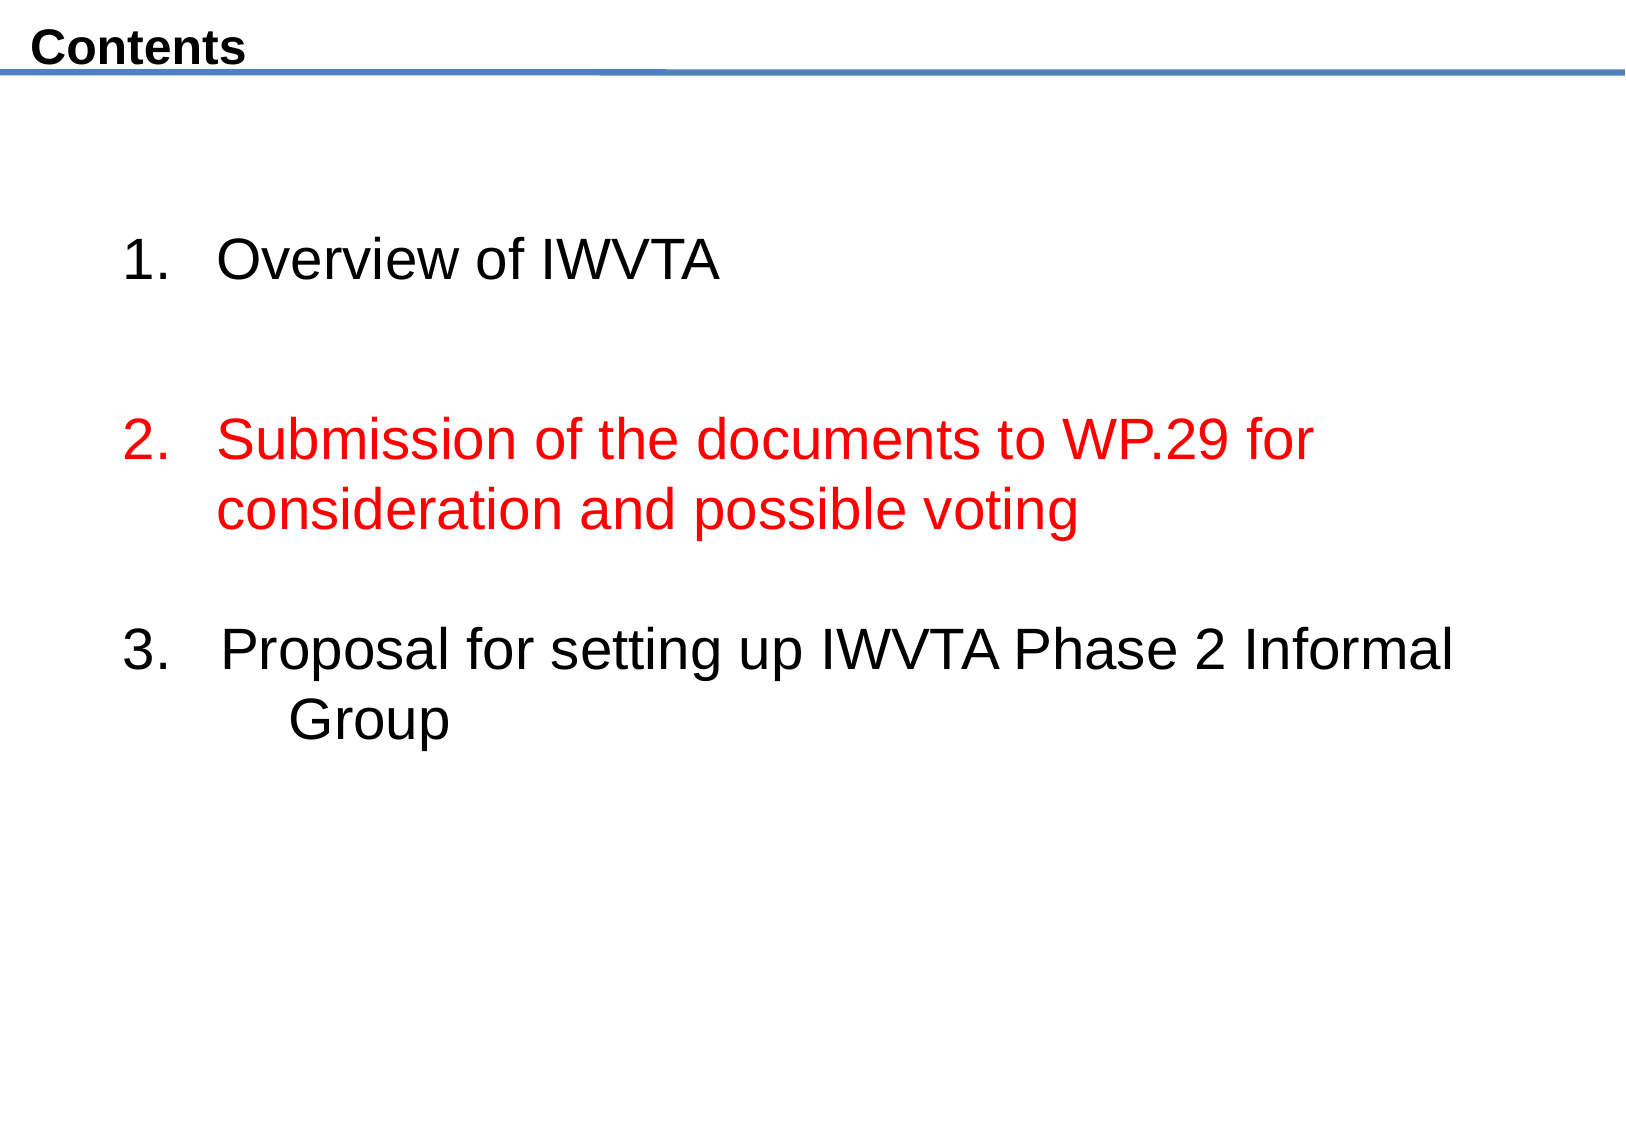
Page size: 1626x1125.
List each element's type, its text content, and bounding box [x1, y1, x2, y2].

text_box Overview of IWVTA Submission of the documents to WP.29 for consideration and possible voting 3. Proposal for setting up IWVTA Phase 2 Informal Group [32, 213, 1593, 809]
text_box Contents [15, 7, 405, 82]
